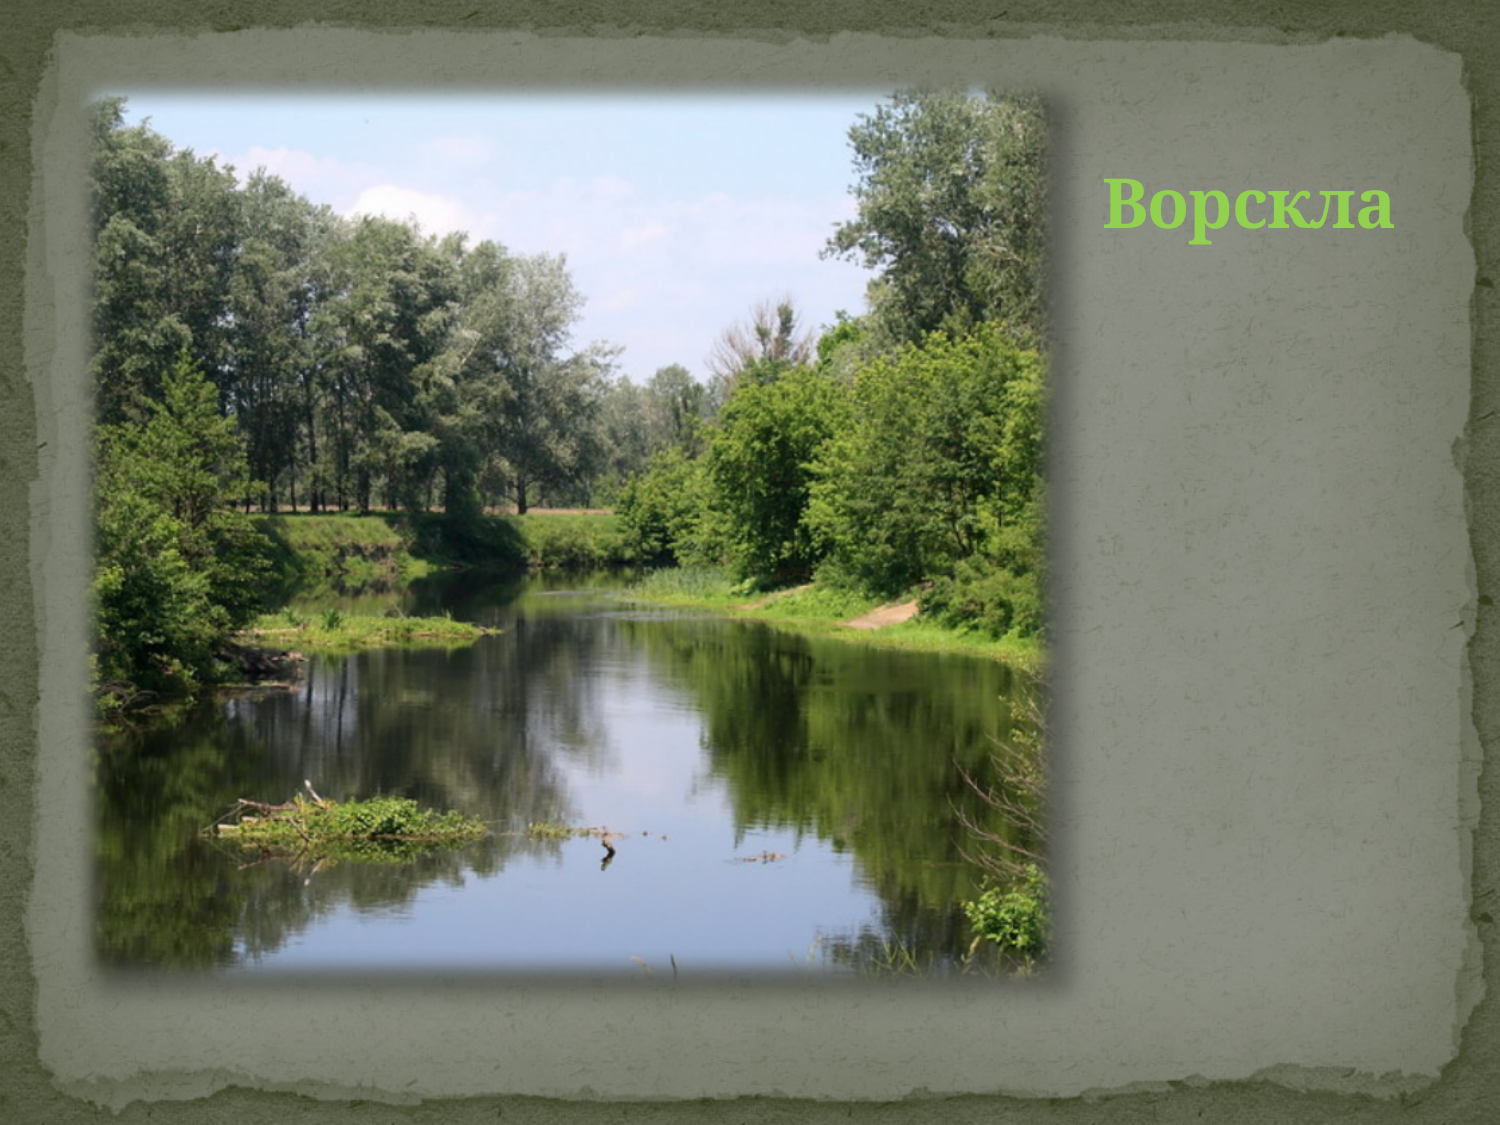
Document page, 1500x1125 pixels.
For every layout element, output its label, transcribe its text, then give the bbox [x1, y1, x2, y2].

picture [75, 75, 1061, 986]
title Ворскла [1087, 74, 1425, 250]
